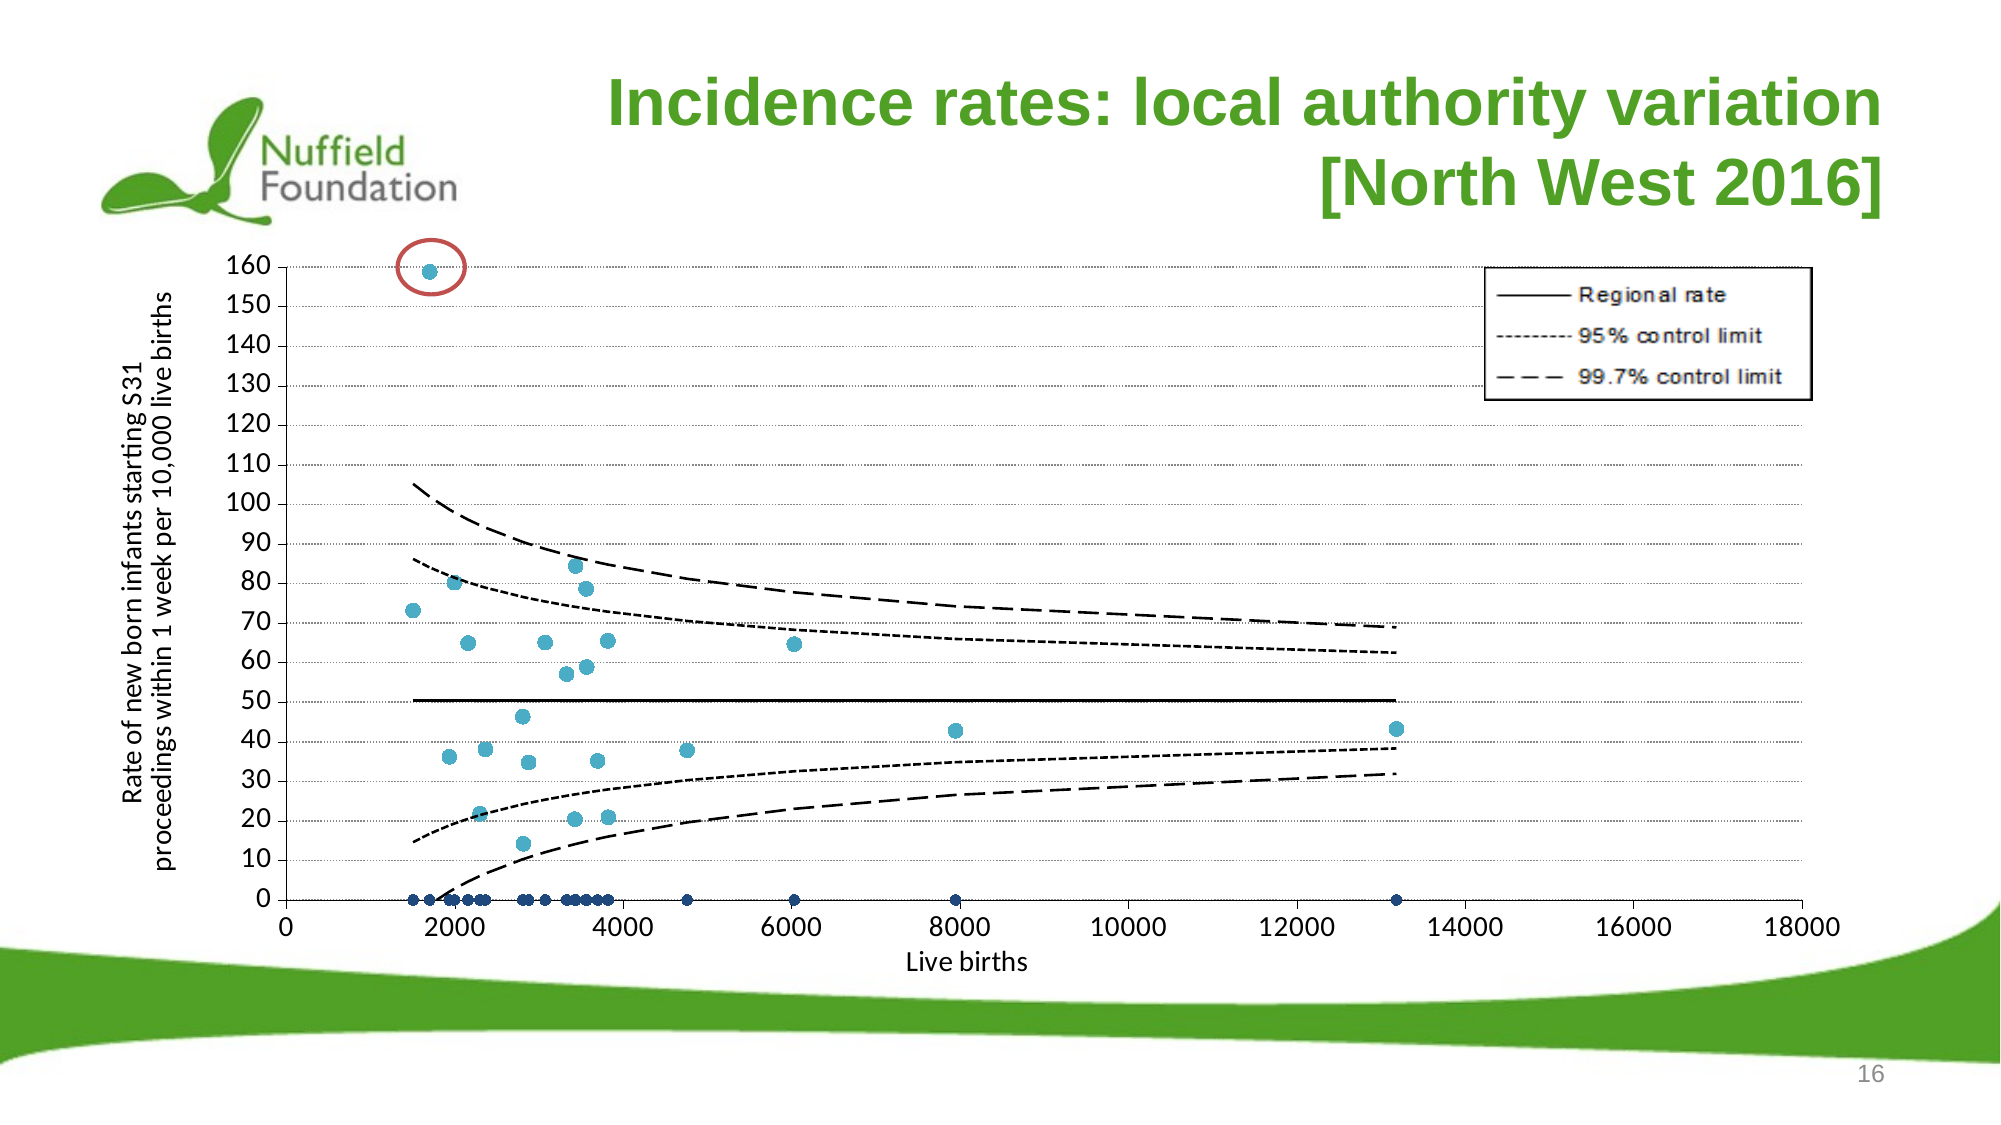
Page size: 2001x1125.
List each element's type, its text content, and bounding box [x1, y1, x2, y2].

chart [99, 232, 1922, 988]
picture [0, 0, 2001, 1125]
slide_number 16 [1433, 1042, 1900, 1103]
title Incidence rates: local authority variation [North West 2016] [99, 44, 1901, 232]
